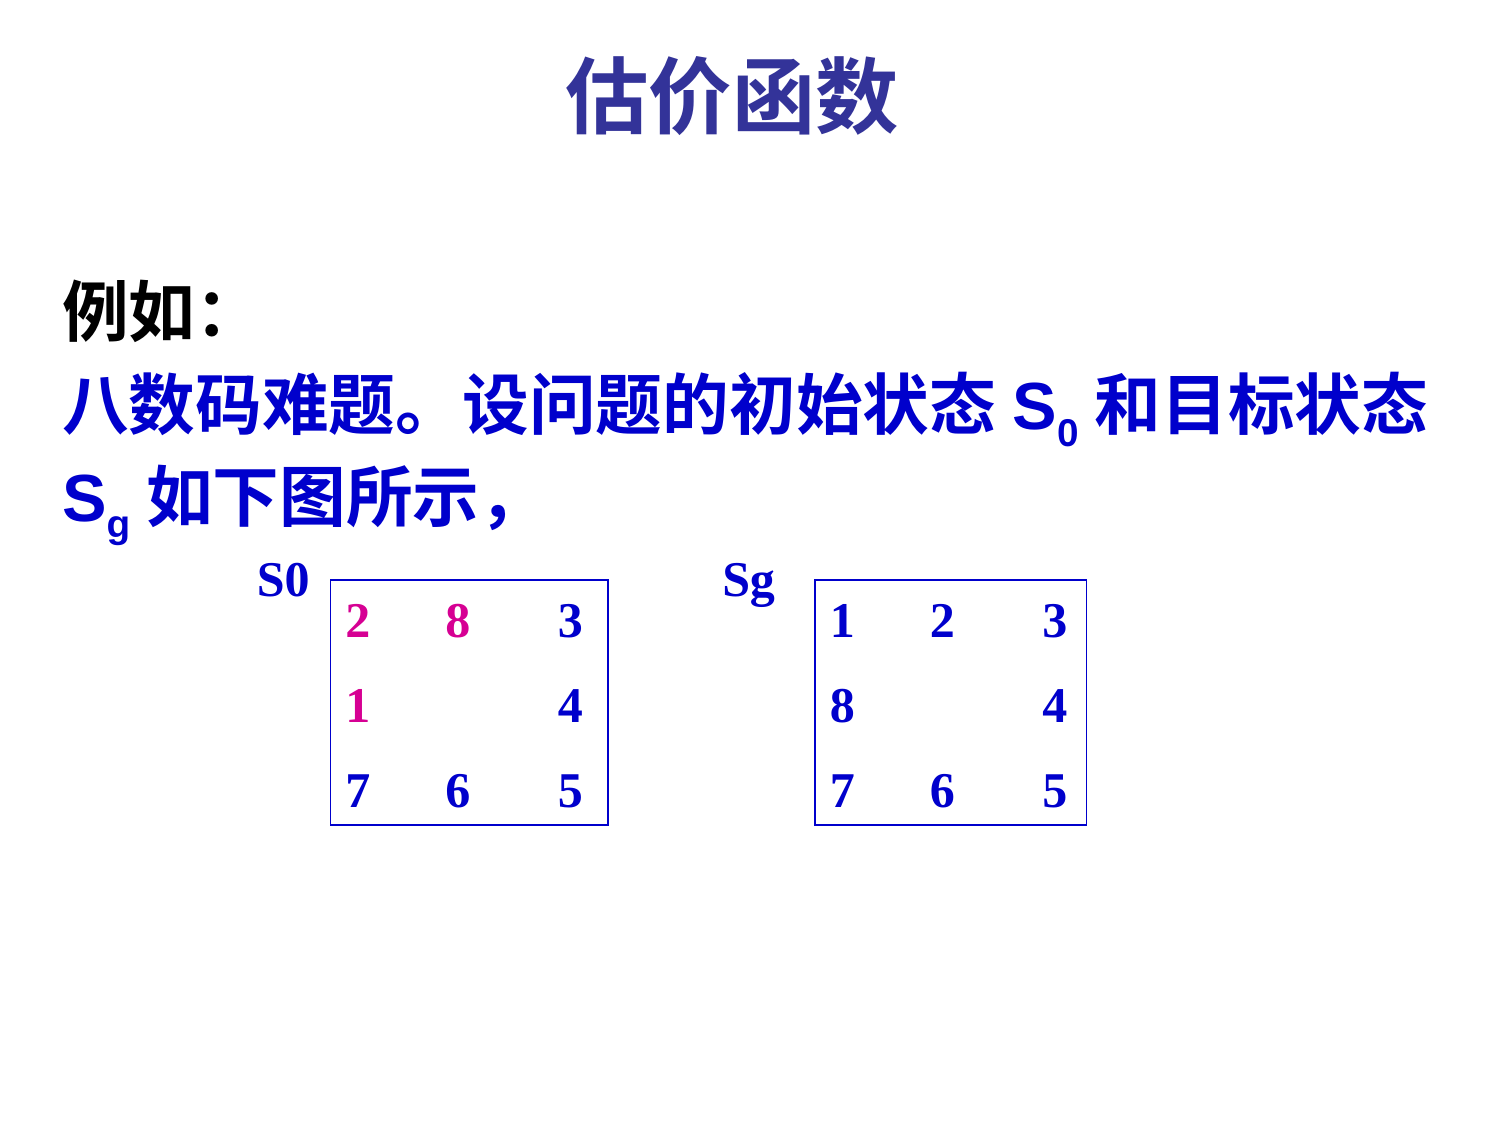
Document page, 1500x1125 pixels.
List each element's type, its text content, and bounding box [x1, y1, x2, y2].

text_box 1 2 3 8 4 7 6 5 [815, 580, 1087, 825]
text_box 2 8 3 1 4 7 6 5 [330, 614, 609, 825]
text_box S0 Sg [242, 538, 809, 614]
list 例如： 八数码难题。设问题的初始状态S0和目标状态Sg如下图所示， [47, 262, 1477, 1041]
text_box 估价函数 [94, 36, 1371, 152]
